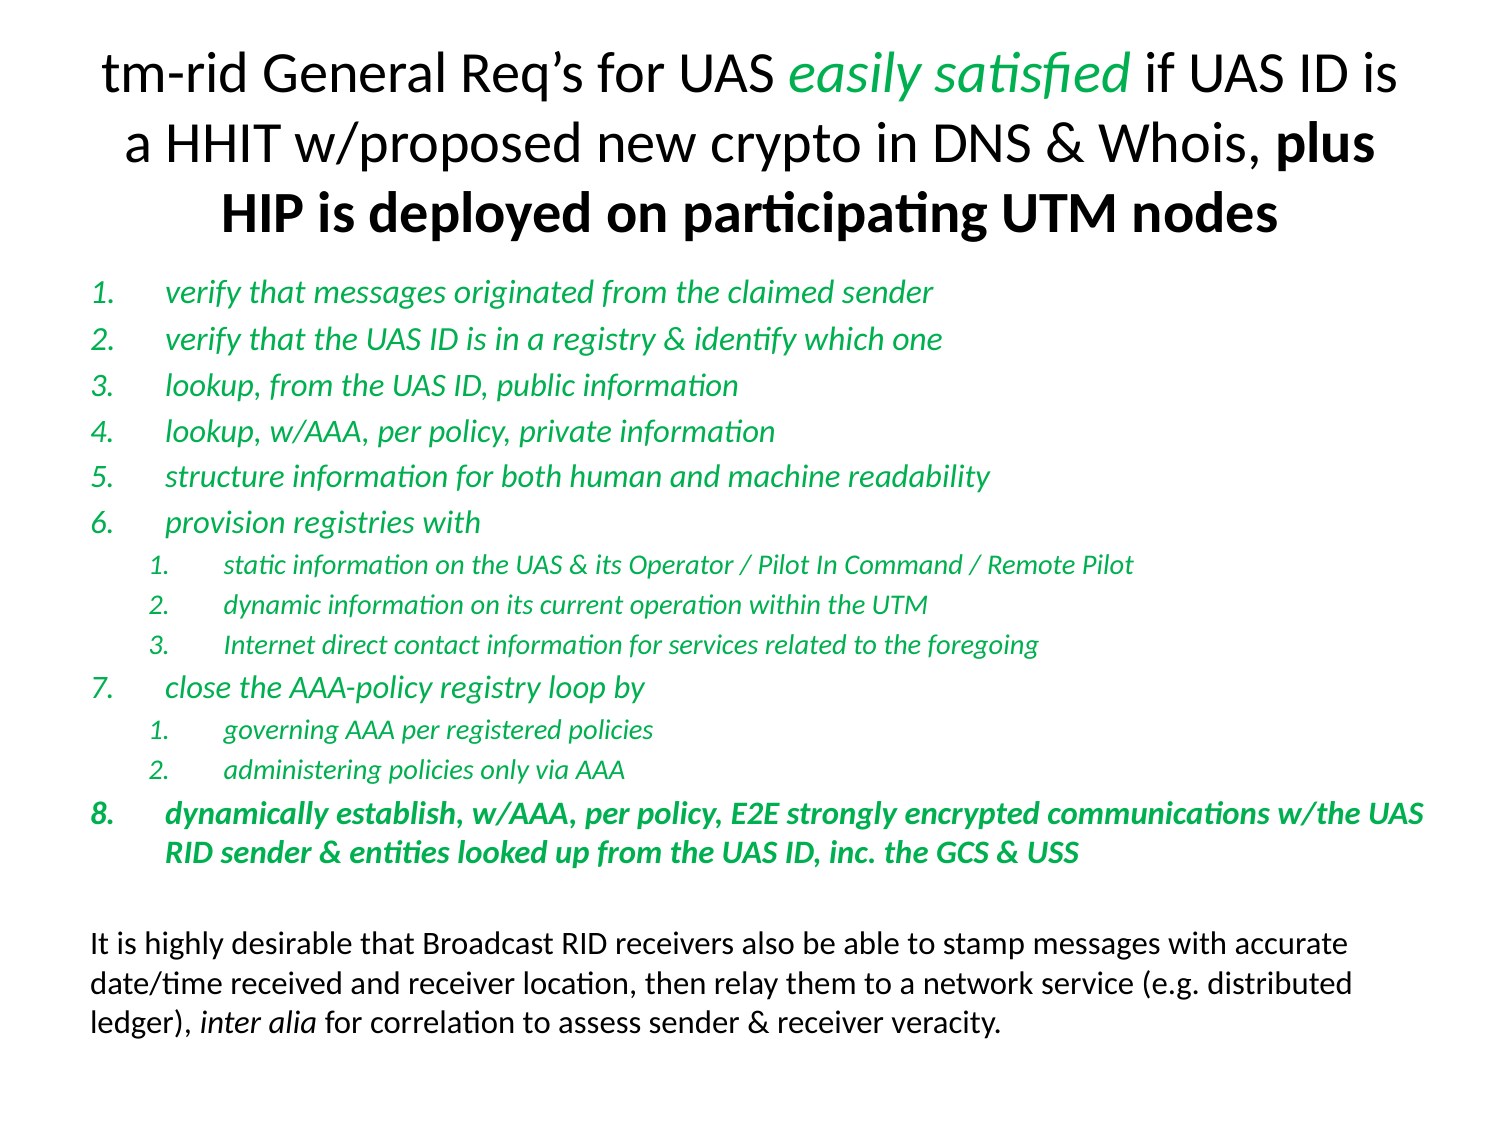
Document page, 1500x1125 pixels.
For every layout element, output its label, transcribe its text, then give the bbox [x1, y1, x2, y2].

list verify that messages originated from the claimed sender verify that the UAS ID is in a registry & identify which one lookup, from the UAS ID, public information lookup, w/AAA, per policy, private information structure information for both human and machine readability provision registries with static information on the UAS & its Operator / Pilot In Command / Remote Pilot dynamic information on its current operation within the UTM Internet direct contact information for services related to the foregoing close the AAA-policy registry loop by governing AAA per registered policies administering policies only via AAA dynamically establish, w/AAA, per policy, E2E strongly encrypted communications w/the UAS RID sender & entities looked up from the UAS ID, inc. the GCS & USS It is highly desirable that Broadcast RID receivers also be able to stamp messages with accurate date/time received and receiver location, then relay them to a network service (e.g. distributed ledger), inter alia for correlation to assess sender & receiver veracity. [75, 262, 1450, 1050]
title tm-rid General Req’s for UAS easily satisfied if UAS ID is a HHIT w/proposed new crypto in DNS & Whois, plus HIP is deployed on participating UTM nodes [75, 45, 1425, 233]
